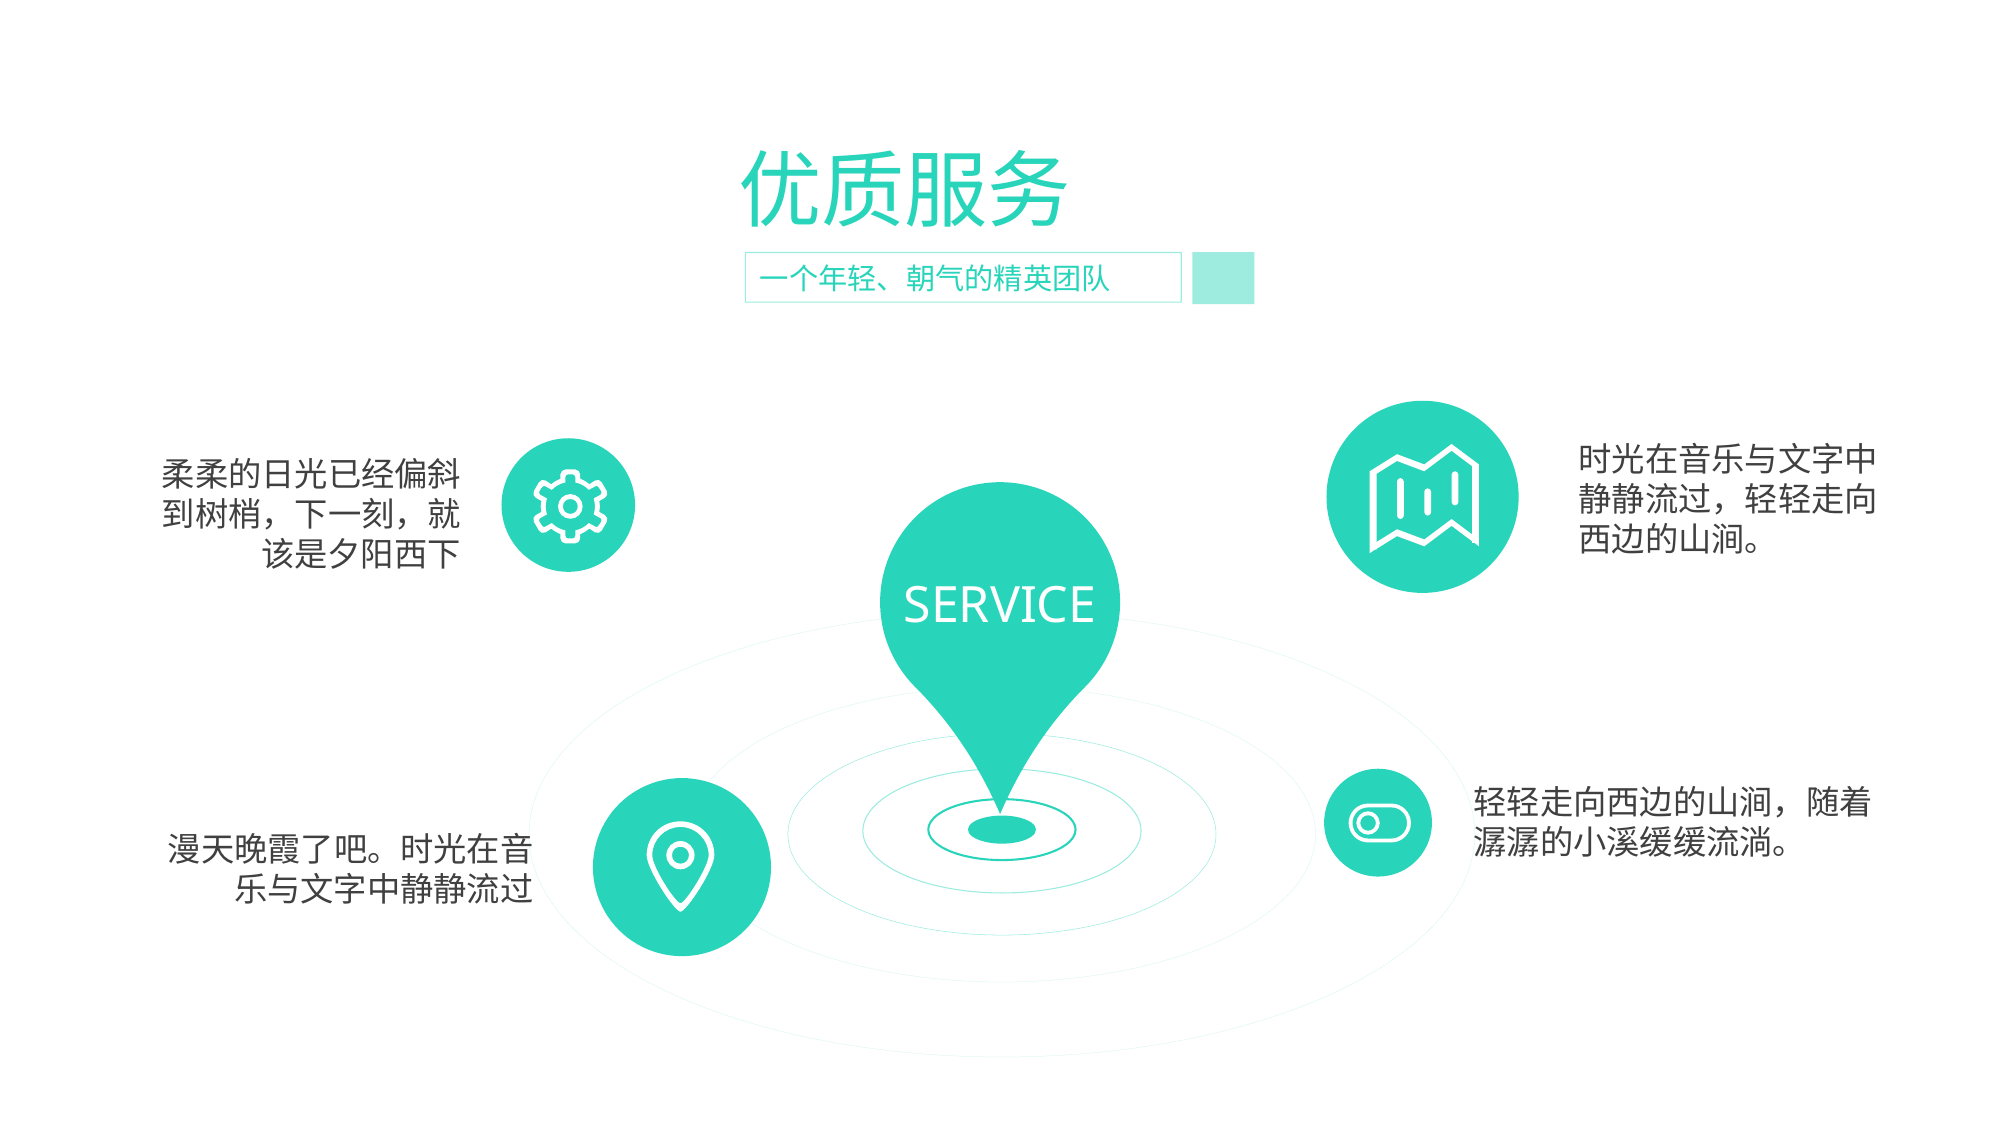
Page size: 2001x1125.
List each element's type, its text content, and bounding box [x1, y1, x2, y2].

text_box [1324, 768, 1432, 877]
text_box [592, 778, 771, 957]
text_box 轻轻走向西边的山涧，随着潺潺的小溪缓缓流淌。 [1458, 773, 1908, 869]
text_box 漫天晚霞了吧。时光在音乐与文字中静静流过 [128, 820, 549, 916]
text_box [1326, 400, 1519, 593]
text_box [501, 438, 636, 572]
text_box [528, 626, 826, 947]
text_box 优质服务 [723, 129, 1277, 245]
text_box [710, 709, 1317, 984]
text_box [1191, 251, 1255, 305]
text_box 一个年轻、朝气的精英团队 [745, 252, 1182, 303]
text_box [605, 625, 1471, 1059]
text_box 时光在音乐与文字中静静流过，轻轻走向西边的山涧。 [1564, 431, 1908, 566]
text_box 柔柔的日光已经偏斜到树梢，下一刻，就该是夕阳西下 [131, 445, 476, 580]
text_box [826, 482, 1174, 723]
